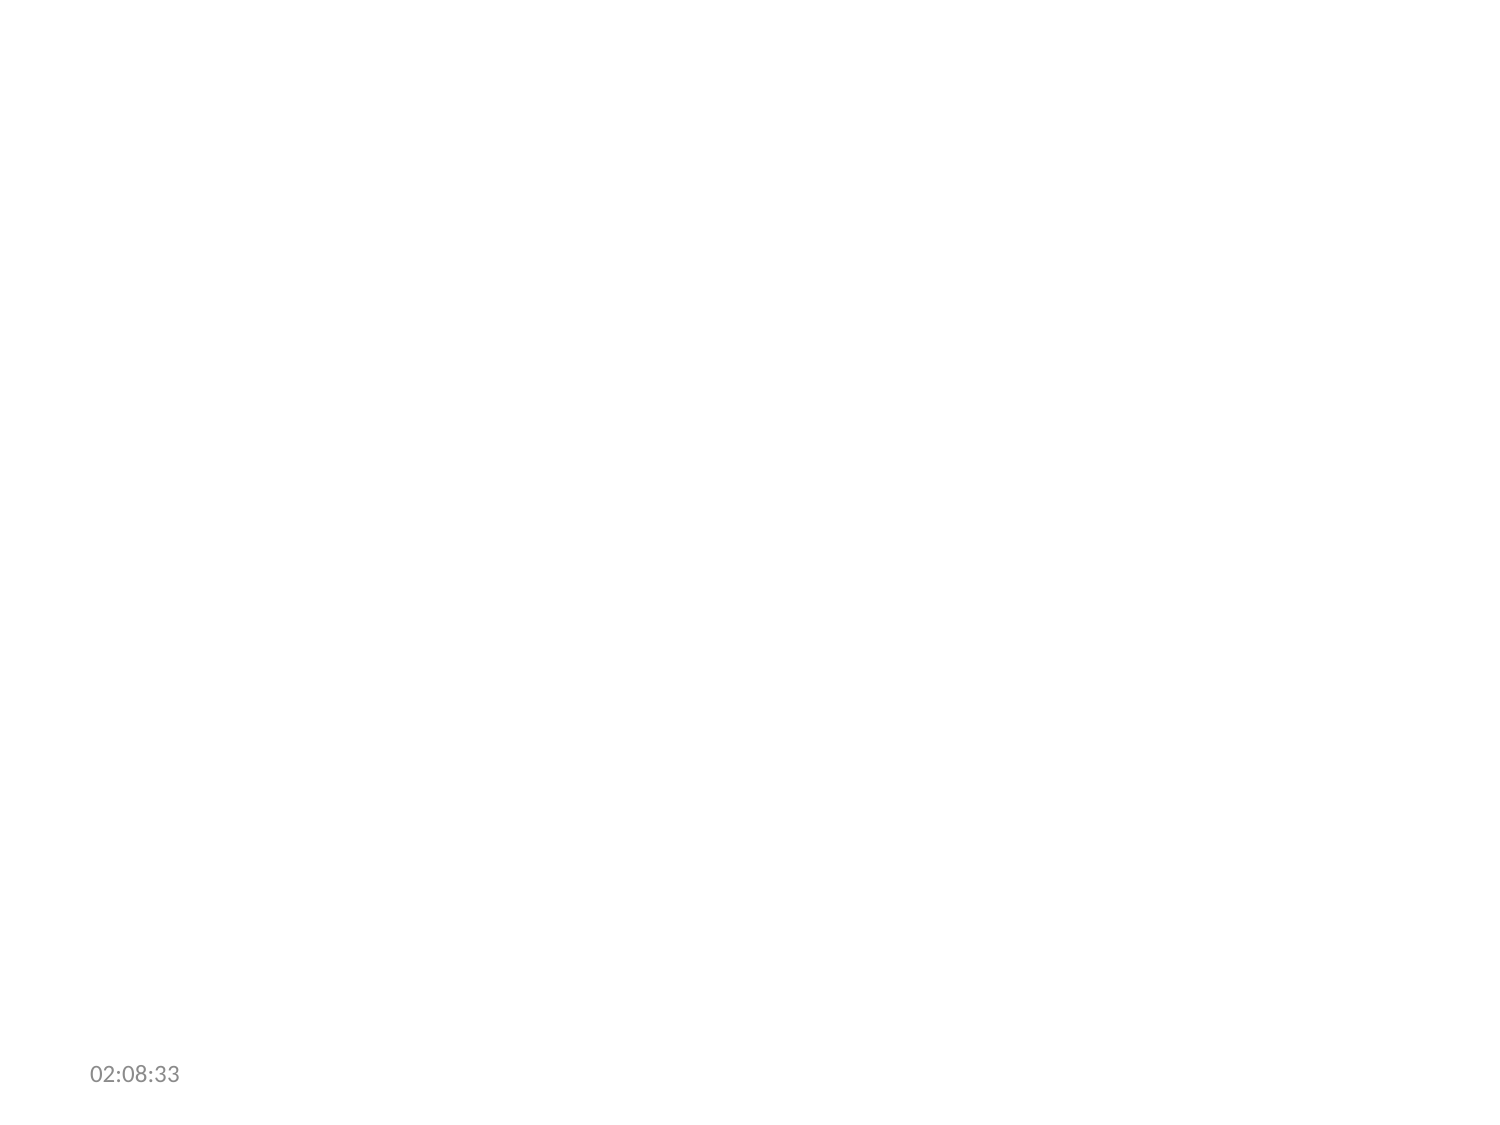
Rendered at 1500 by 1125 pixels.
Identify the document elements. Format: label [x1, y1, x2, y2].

slide_number [75, 1042, 425, 1103]
